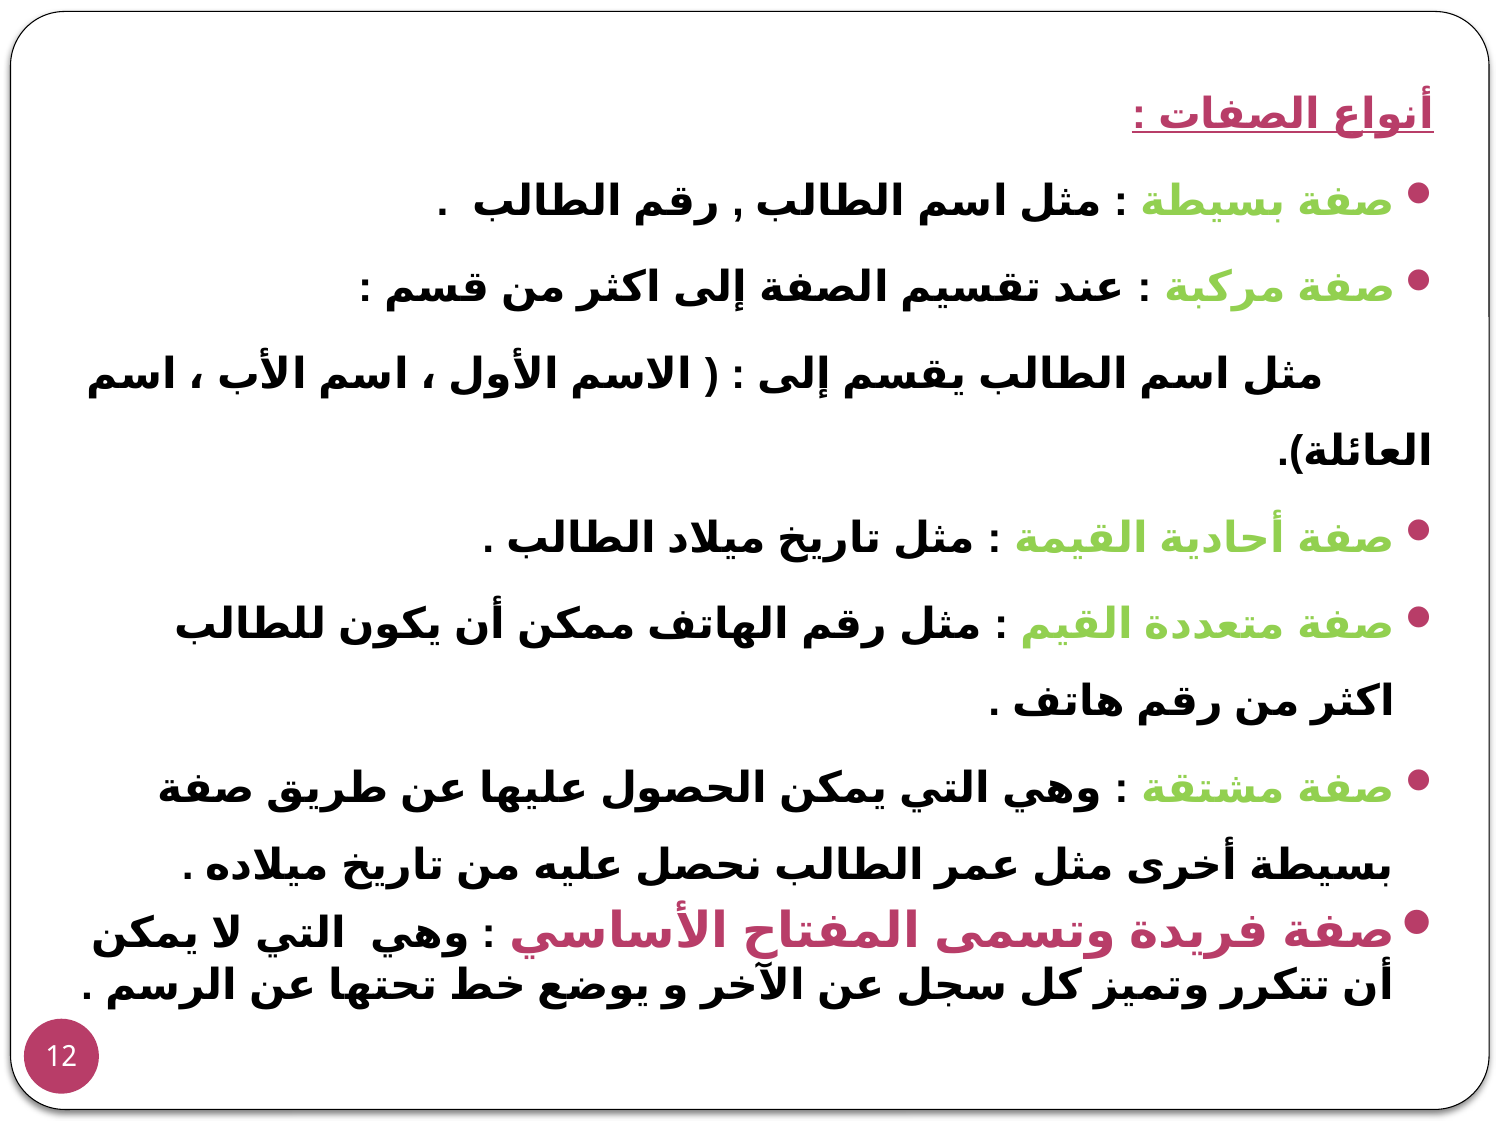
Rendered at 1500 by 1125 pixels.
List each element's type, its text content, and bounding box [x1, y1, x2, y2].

slide_number 12 [23, 1018, 96, 1094]
list أنواع الصفات : صفة بسيطة : مثل اسم الطالب , رقم الطالب . صفة مركبة : عند تقسيم الصفة إلى اكثر من قسم : مثل اسم الطالب يقسم إلى : ( الاسم الأول ، اسم الأب ، اسم العائلة). صفة أحادية القيمة : مثل تاريخ ميلاد الطالب . صفة متعددة القيم : مثل رقم الهاتف ممكن أن يكون للطالب اكثر من رقم هاتف . صفة مشتقة : وهي التي يمكن الحصول عليها عن طريق صفة بسيطة أخرى مثل عمر الطالب نحصل عليه من تاريخ ميلاده . صفة فريدة وتسمى المفتاح الأساسي : وهي التي لا يمكن أن تتكرر وتميز كل سجل عن الآخر و يوضع خط تحتها عن الرسم . [64, 78, 1449, 1071]
